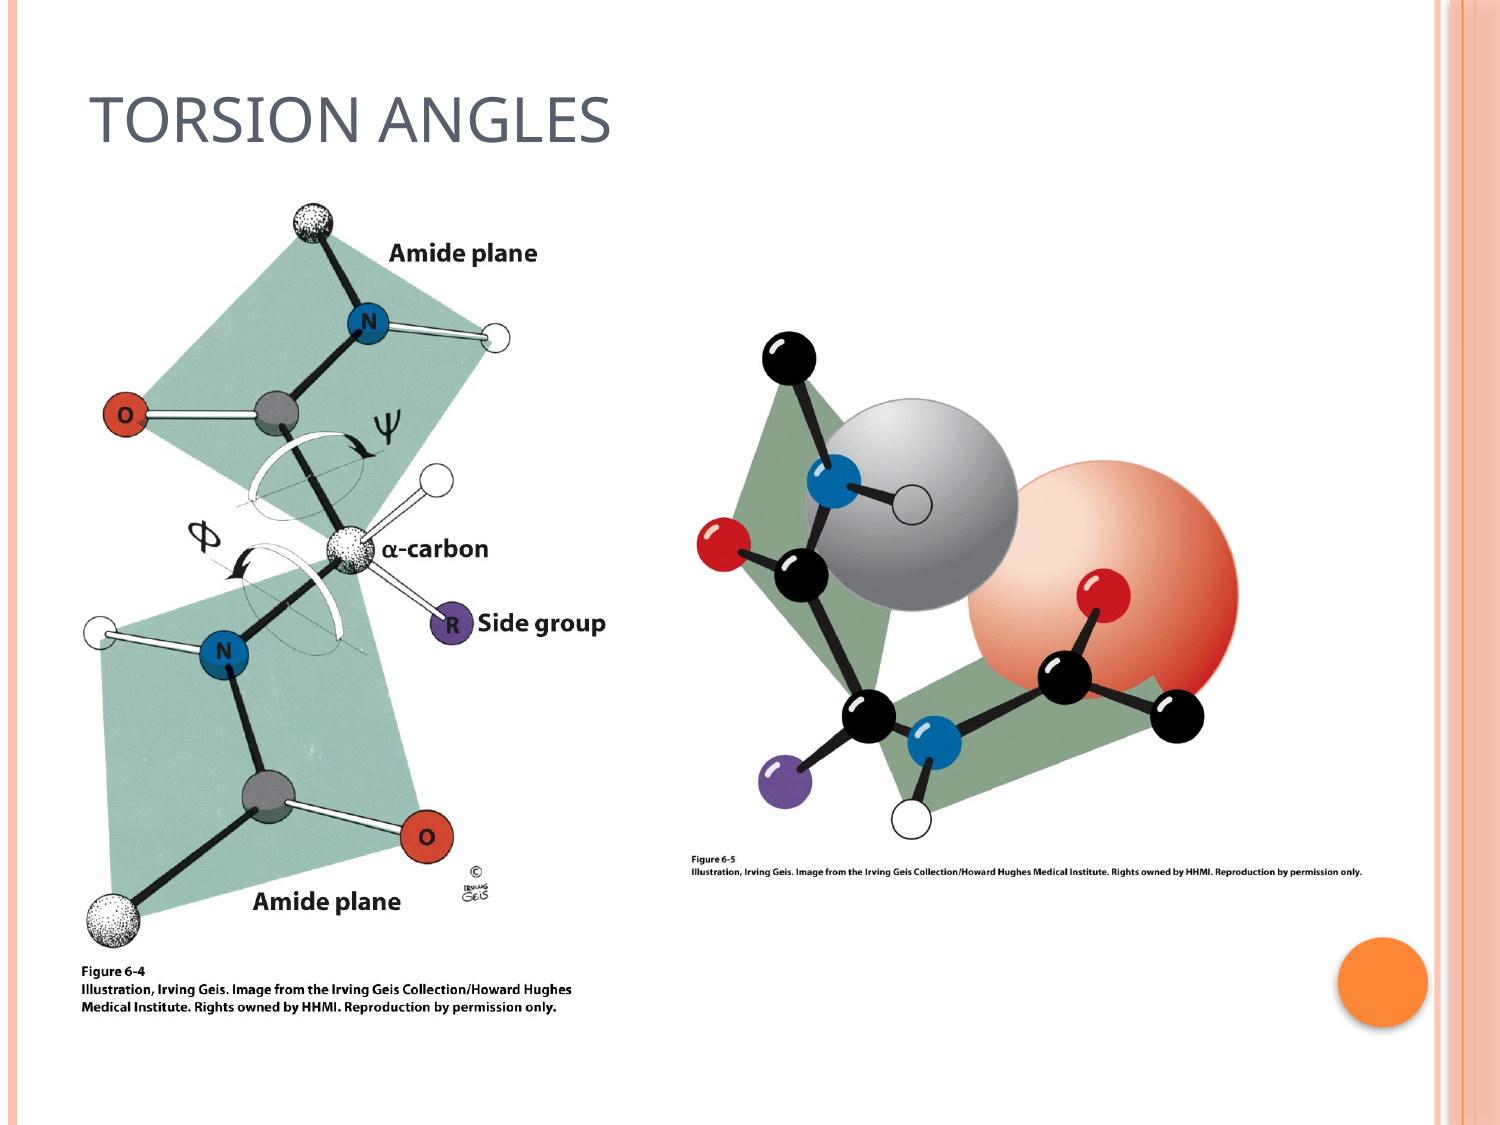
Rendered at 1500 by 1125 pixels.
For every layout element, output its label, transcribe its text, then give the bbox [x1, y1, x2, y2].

title Torsion Angles [75, 45, 1300, 163]
picture [686, 324, 1365, 879]
picture [74, 199, 612, 1018]
